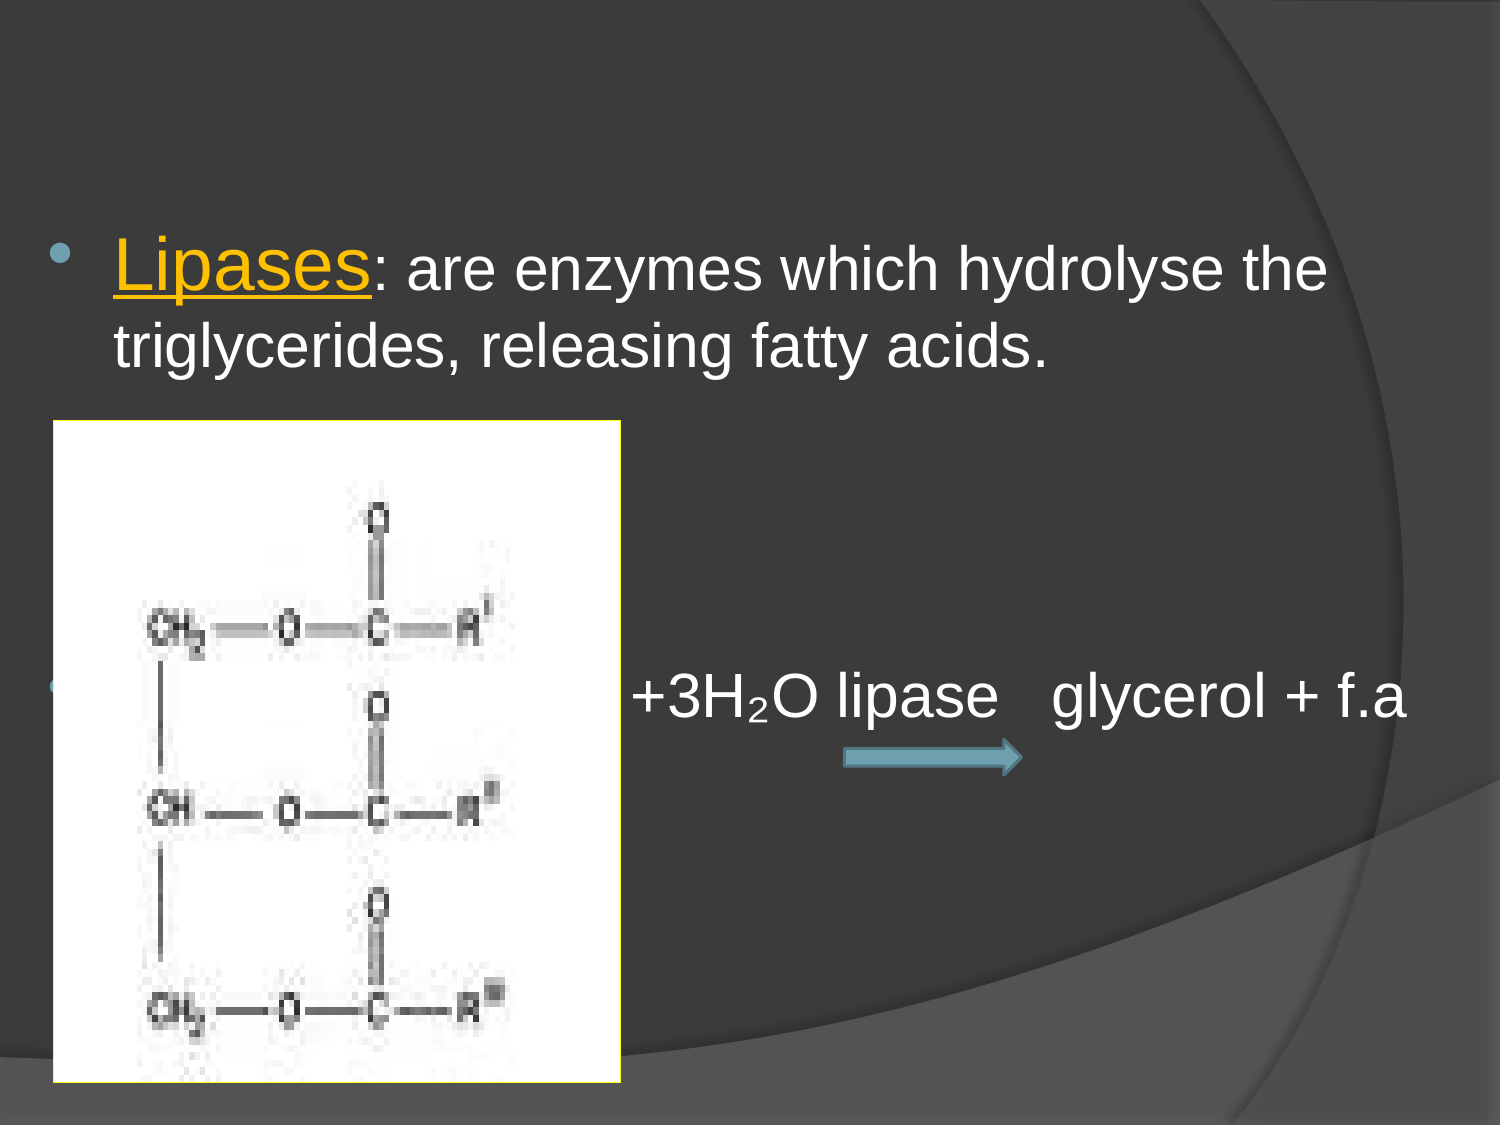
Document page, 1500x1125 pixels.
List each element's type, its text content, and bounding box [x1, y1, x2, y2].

picture [52, 420, 621, 1083]
list Lipases: are enzymes which hydrolyse the triglycerides, releasing fatty acids. +3H₂O lipase glycerol + f.a [29, 208, 1459, 1125]
text_box [842, 738, 1023, 777]
